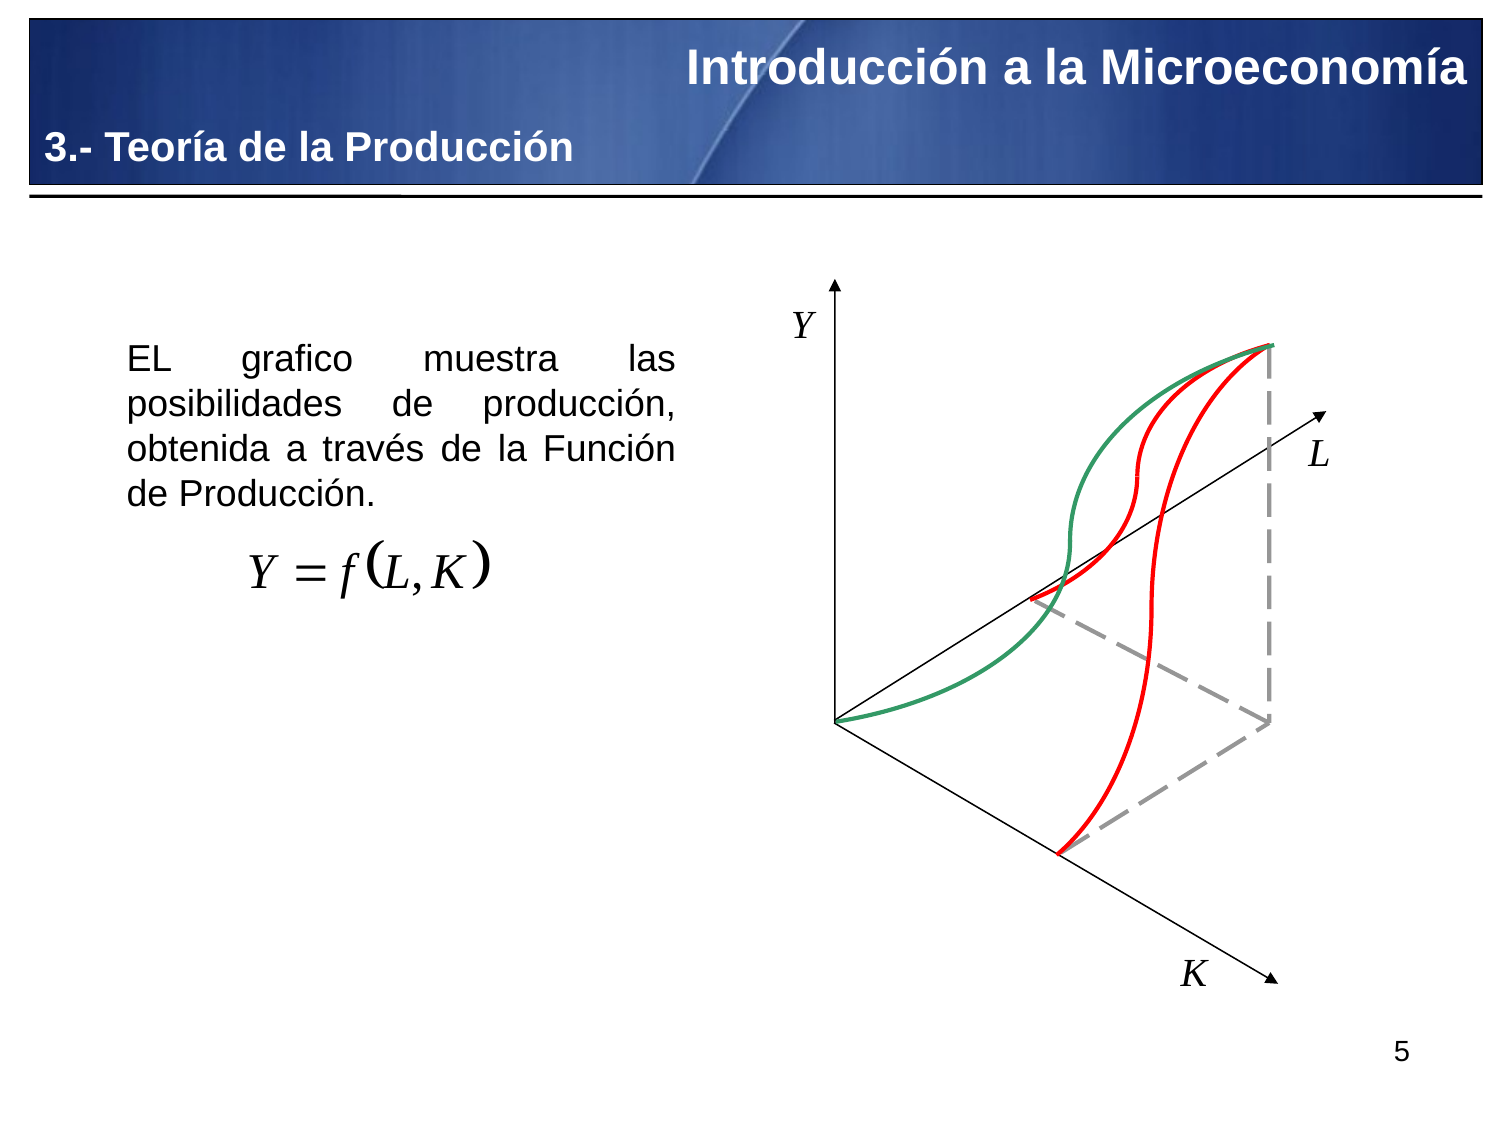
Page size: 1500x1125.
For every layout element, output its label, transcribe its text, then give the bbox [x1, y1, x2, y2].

text_box [29, 19, 1483, 185]
text_box 3.- Teoría de la Producción [29, 112, 632, 178]
text_box EL grafico muestra las posibilidades de producción, obtenida a través de la Función de Producción. [111, 326, 691, 521]
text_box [241, 538, 493, 610]
text_box Introducción a la Microeconomía [608, 26, 1483, 102]
slide_number 5 [1074, 1024, 1426, 1103]
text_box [749, 278, 1391, 993]
